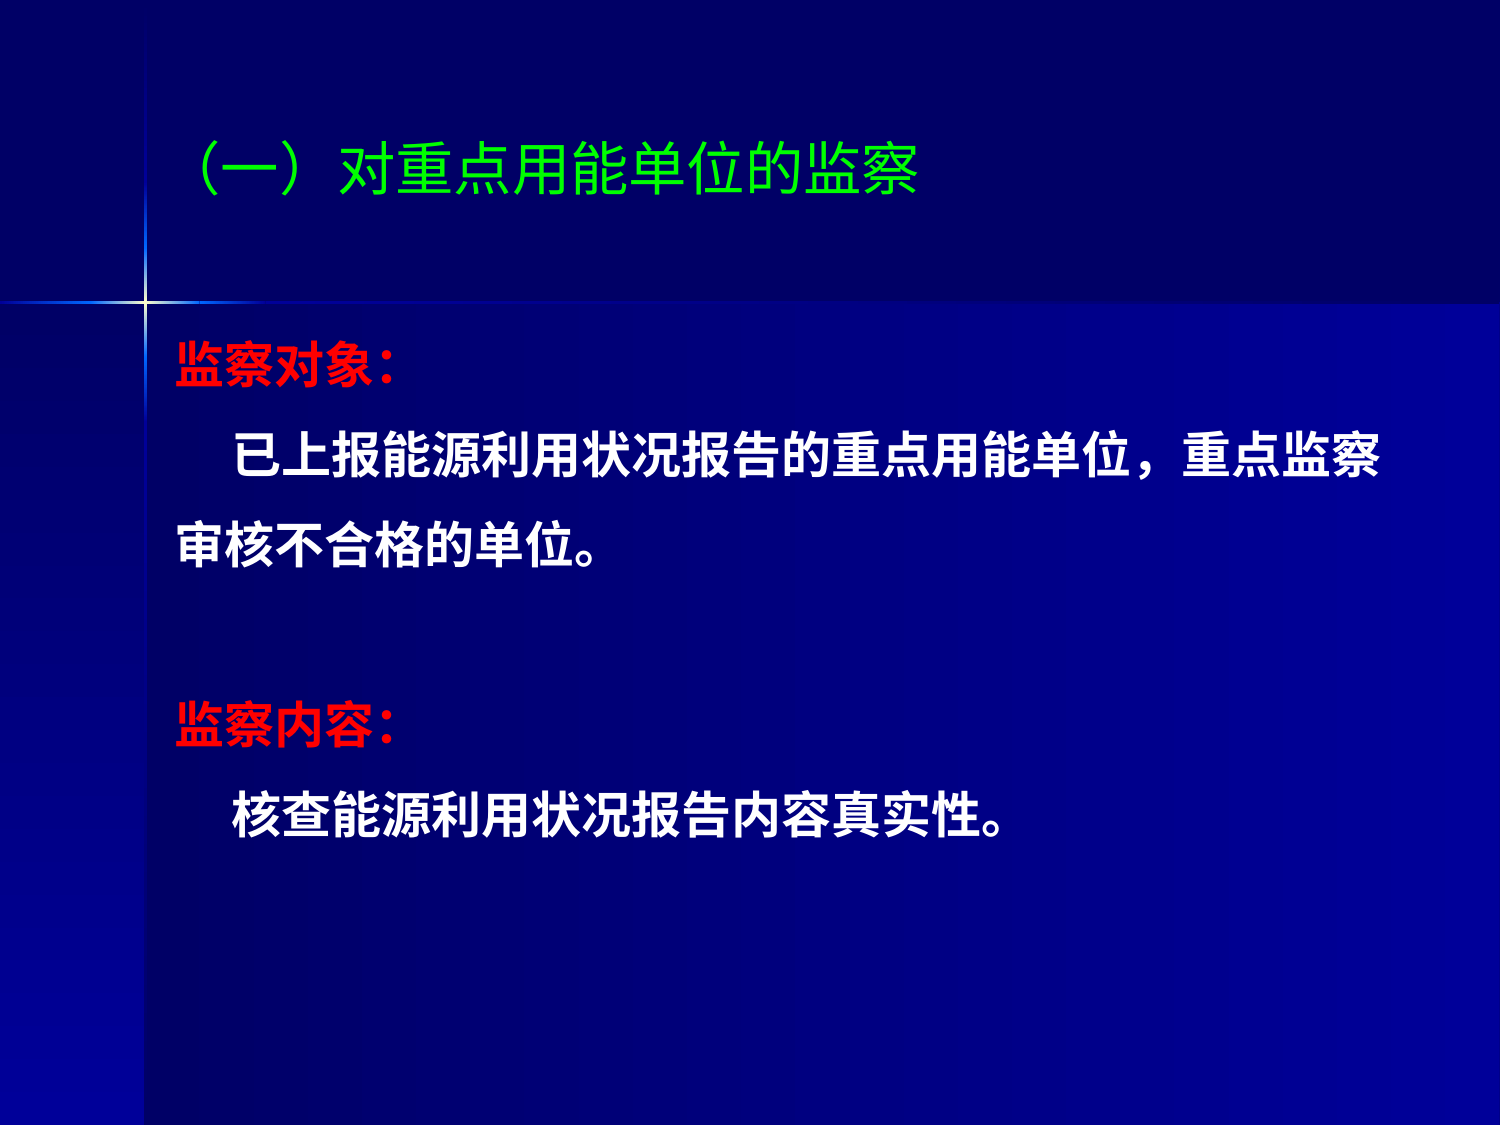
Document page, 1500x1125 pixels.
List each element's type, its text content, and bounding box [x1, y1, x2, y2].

list 监察对象： 已上报能源利用状况报告的重点用能单位，重点监察审核不合格的单位。 监察内容： 核查能源利用状况报告内容真实性。 [159, 314, 1413, 1001]
title （一）对重点用能单位的监察 [147, 49, 1413, 286]
